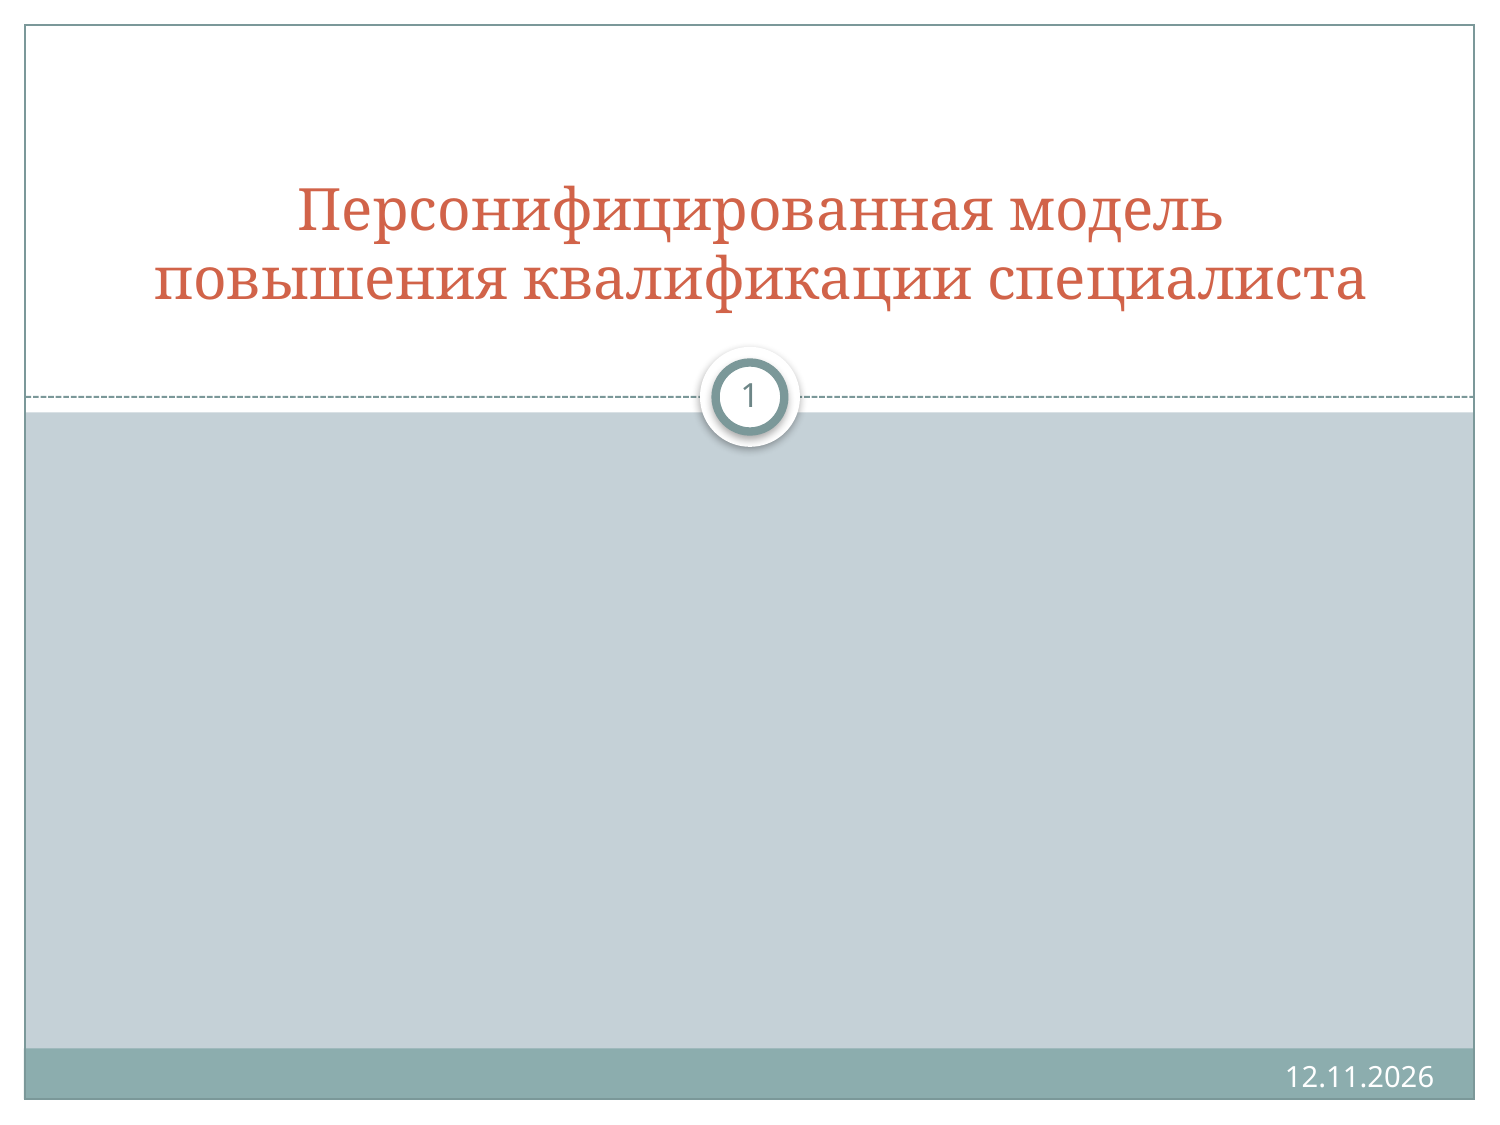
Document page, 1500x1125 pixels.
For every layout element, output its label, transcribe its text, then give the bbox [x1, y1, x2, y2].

title Персонифицированная модель повышения квалификации специалиста [123, 78, 1399, 320]
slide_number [950, 1050, 1450, 1111]
slide_number 1 [712, 360, 788, 433]
